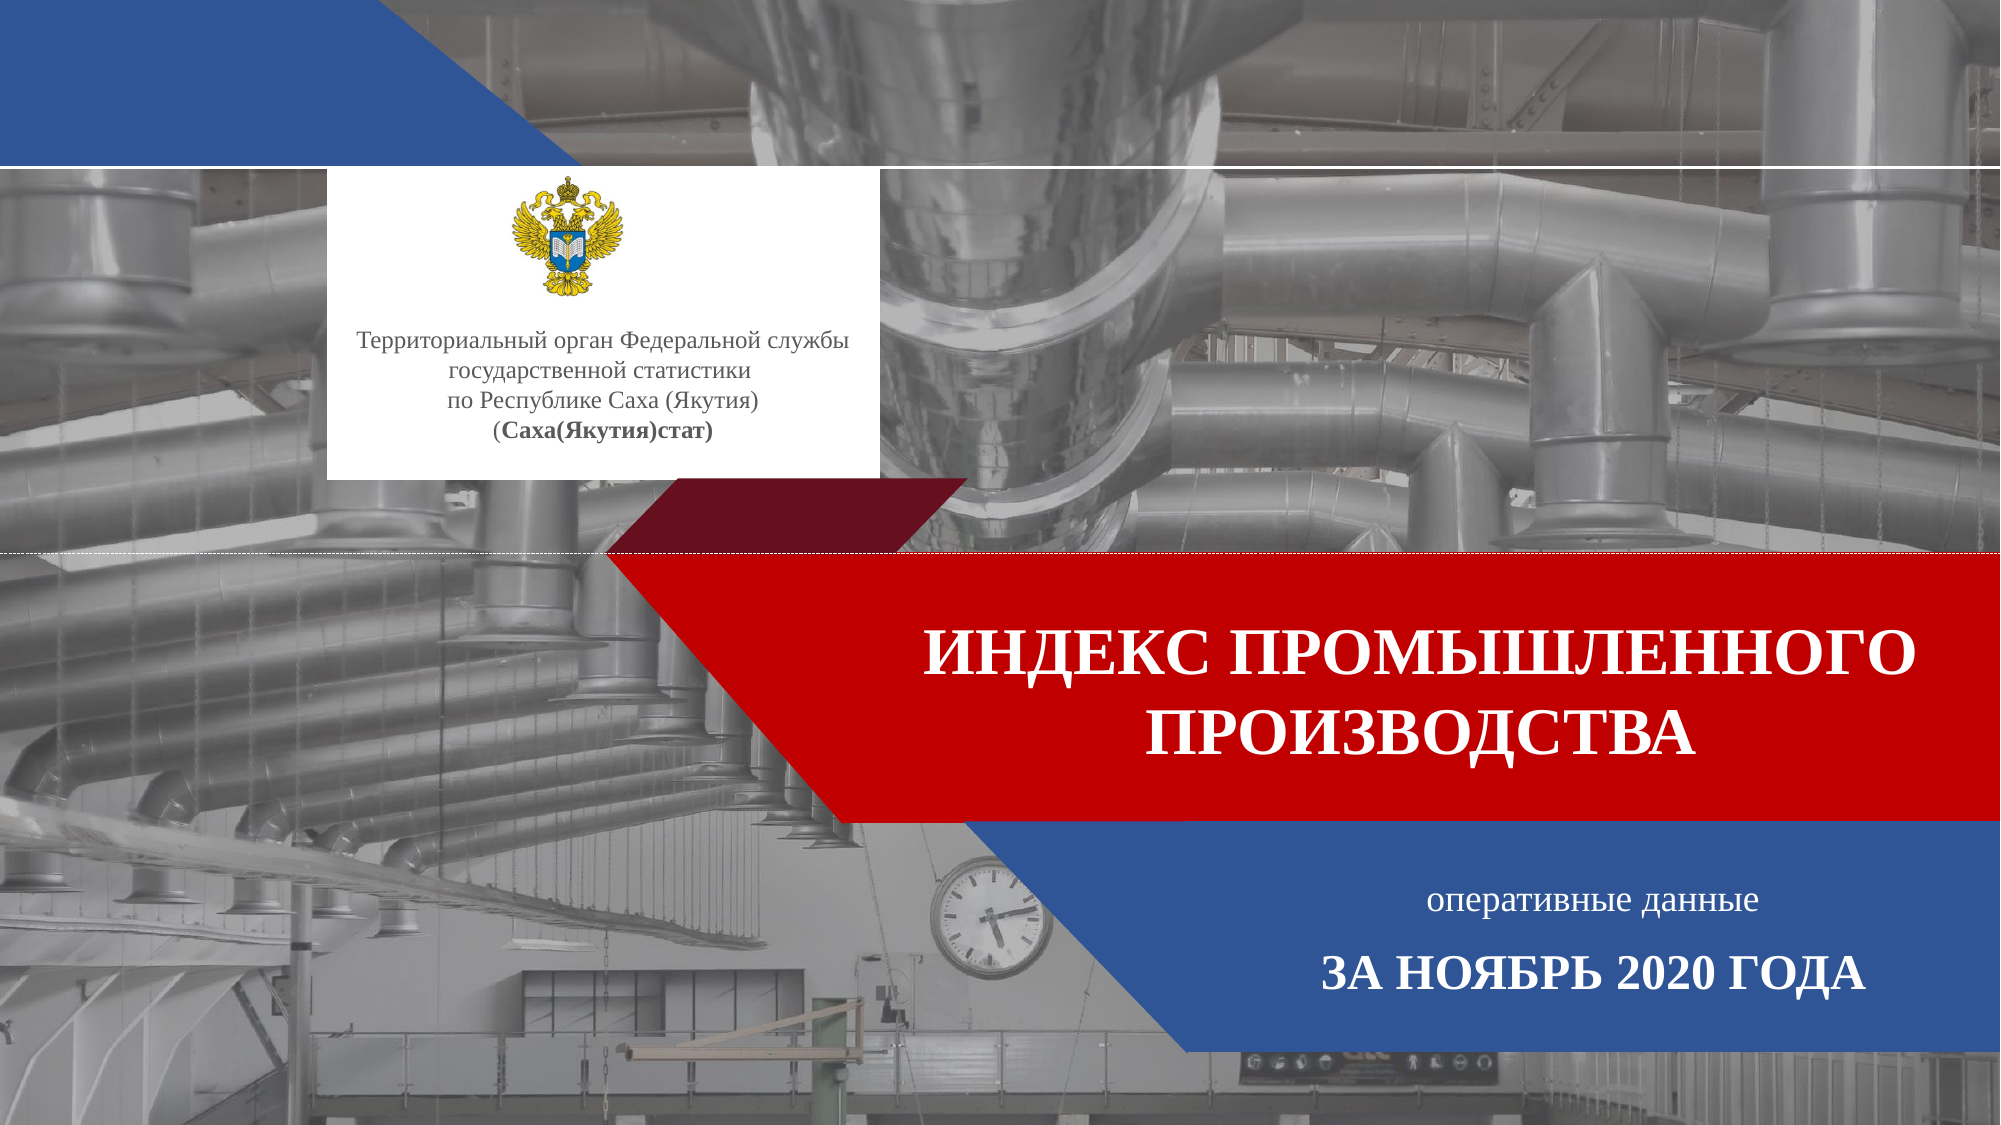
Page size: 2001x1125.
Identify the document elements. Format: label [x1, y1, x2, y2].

picture [491, 168, 652, 313]
list [0, 0, 2000, 167]
list [0, 168, 2000, 553]
list [0, 554, 2000, 1125]
